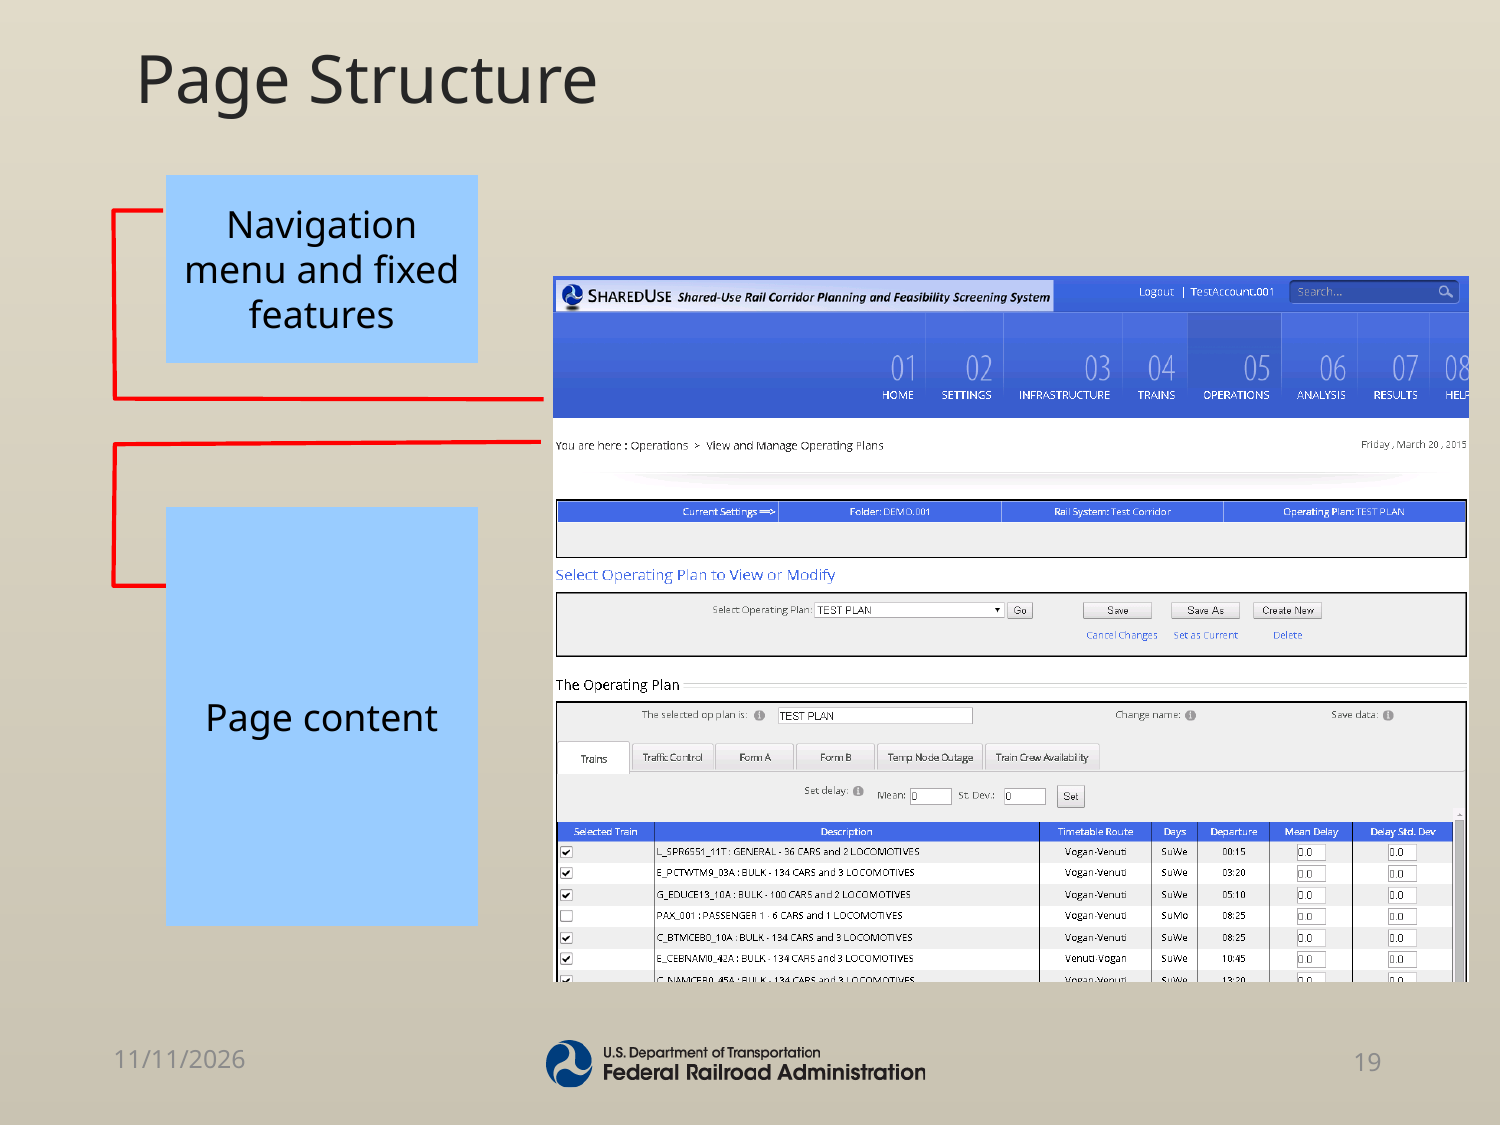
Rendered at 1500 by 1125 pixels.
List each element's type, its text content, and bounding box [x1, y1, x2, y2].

text_box Navigation menu and fixed features [166, 175, 478, 363]
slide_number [98, 1030, 436, 1091]
slide_number 19 [1059, 1033, 1397, 1094]
text_box Page content [111, 439, 541, 926]
text_box Navigation menu and fixed features [111, 208, 544, 402]
title Page Structure [120, 20, 1380, 145]
picture [553, 276, 1469, 982]
picture [526, 1035, 926, 1088]
